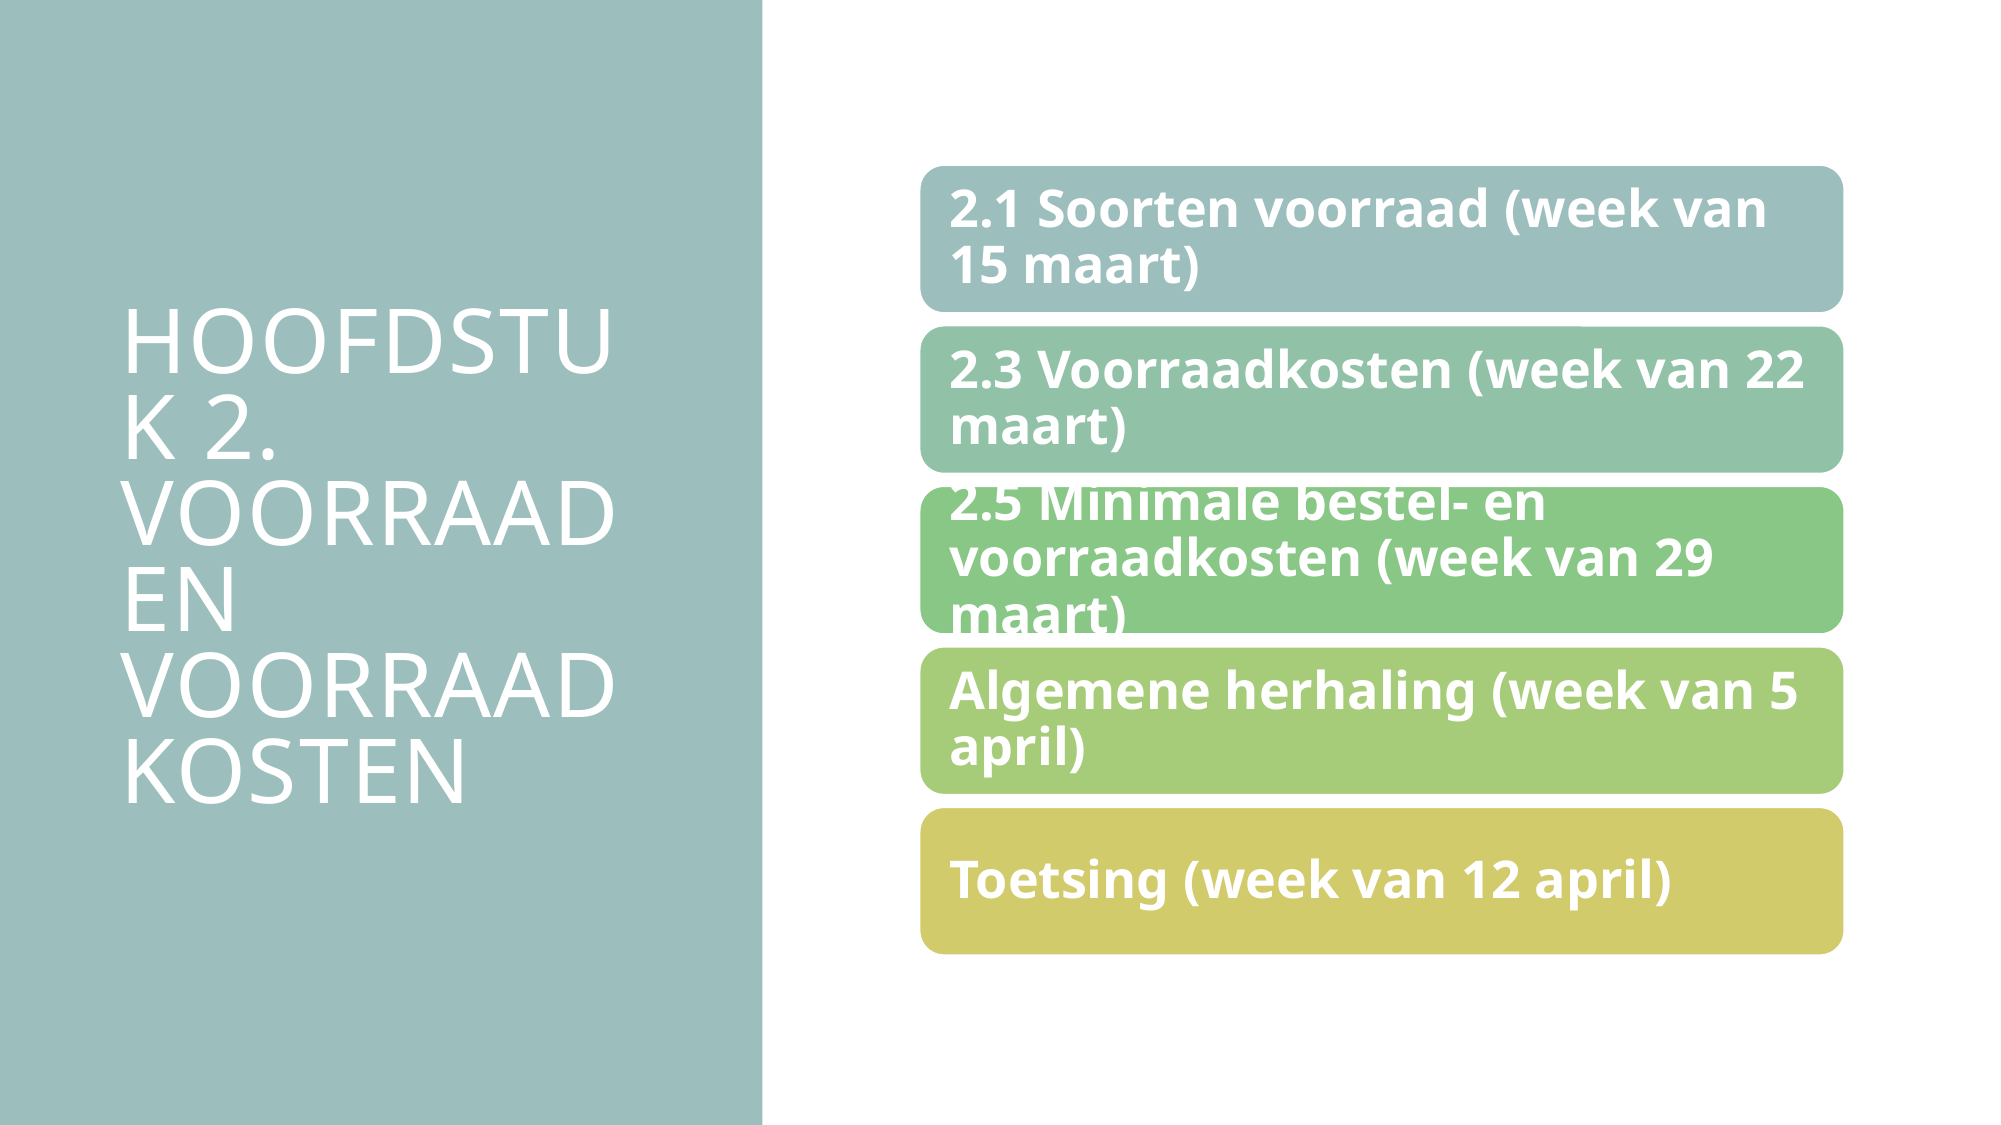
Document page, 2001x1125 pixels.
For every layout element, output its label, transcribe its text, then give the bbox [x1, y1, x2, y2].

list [918, 156, 1845, 964]
title Hoofdstuk 2. voorraad en voorraadkosten [105, 105, 666, 1020]
text_box [0, 0, 764, 1125]
